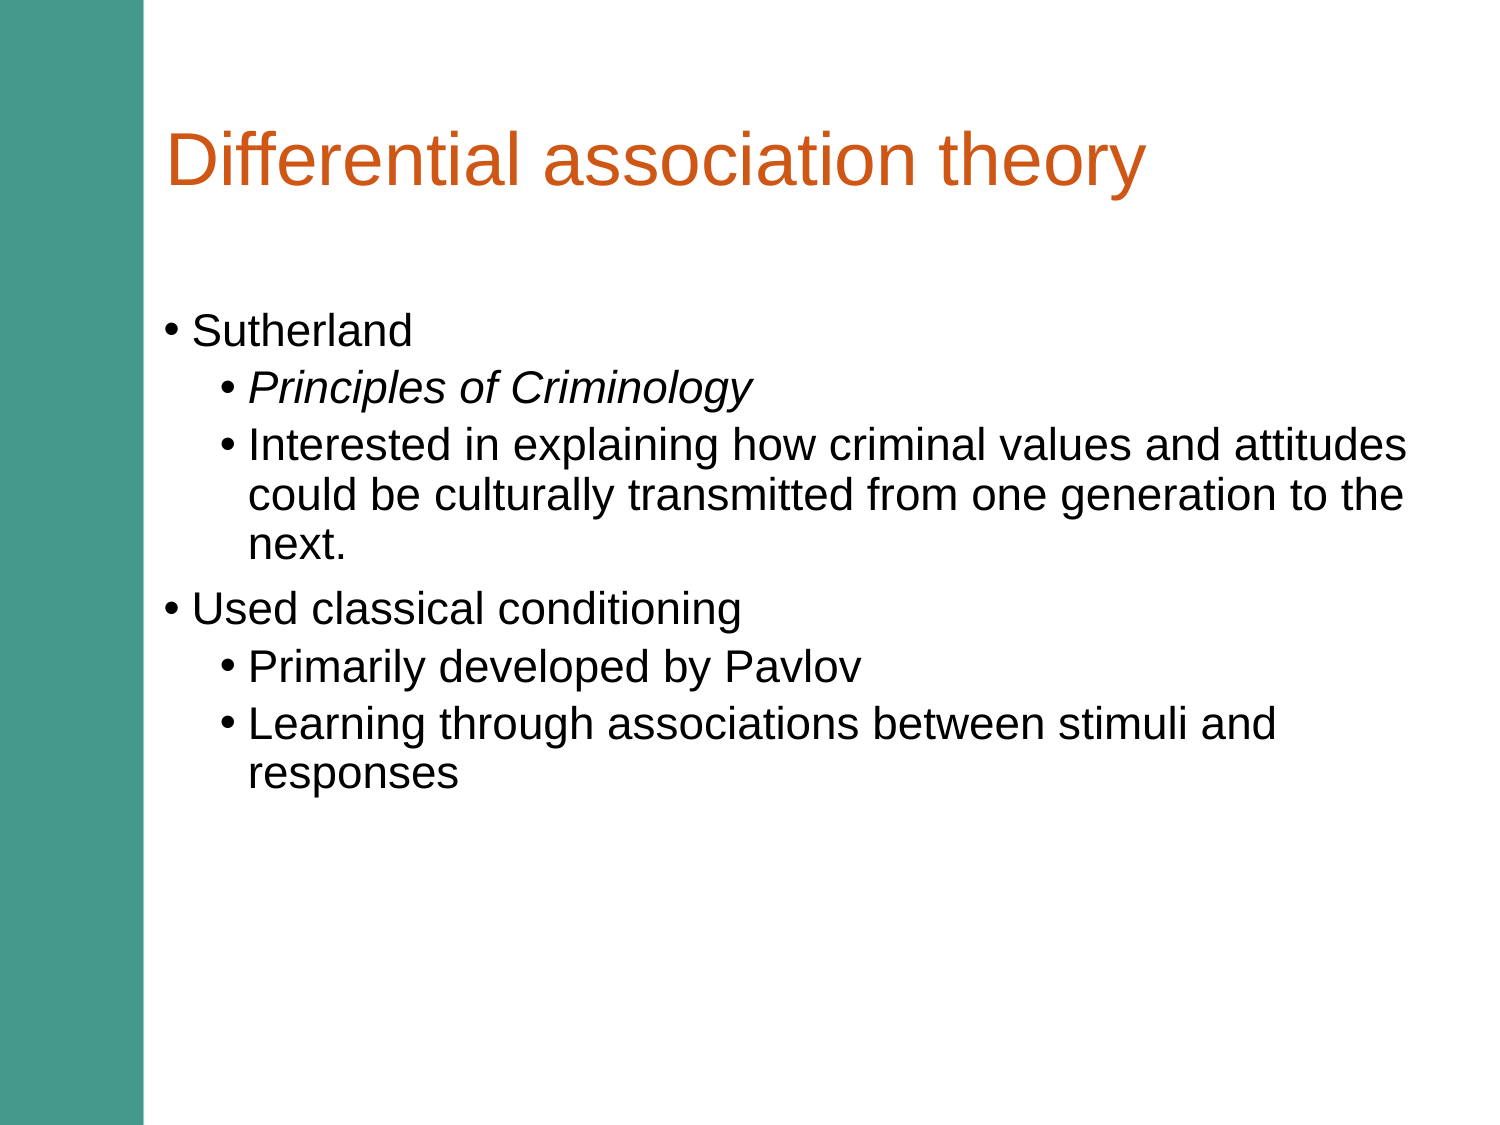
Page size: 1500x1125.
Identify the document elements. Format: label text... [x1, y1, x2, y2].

picture [0, 0, 1500, 1125]
list Sutherland Principles of Criminology Interested in explaining how criminal values and attitudes could be culturally transmitted from one generation to the next. Used classical conditioning Primarily developed by Pavlov Learning through associations between stimuli and responses [148, 299, 1443, 1014]
title Differential association theory [150, 52, 1444, 271]
